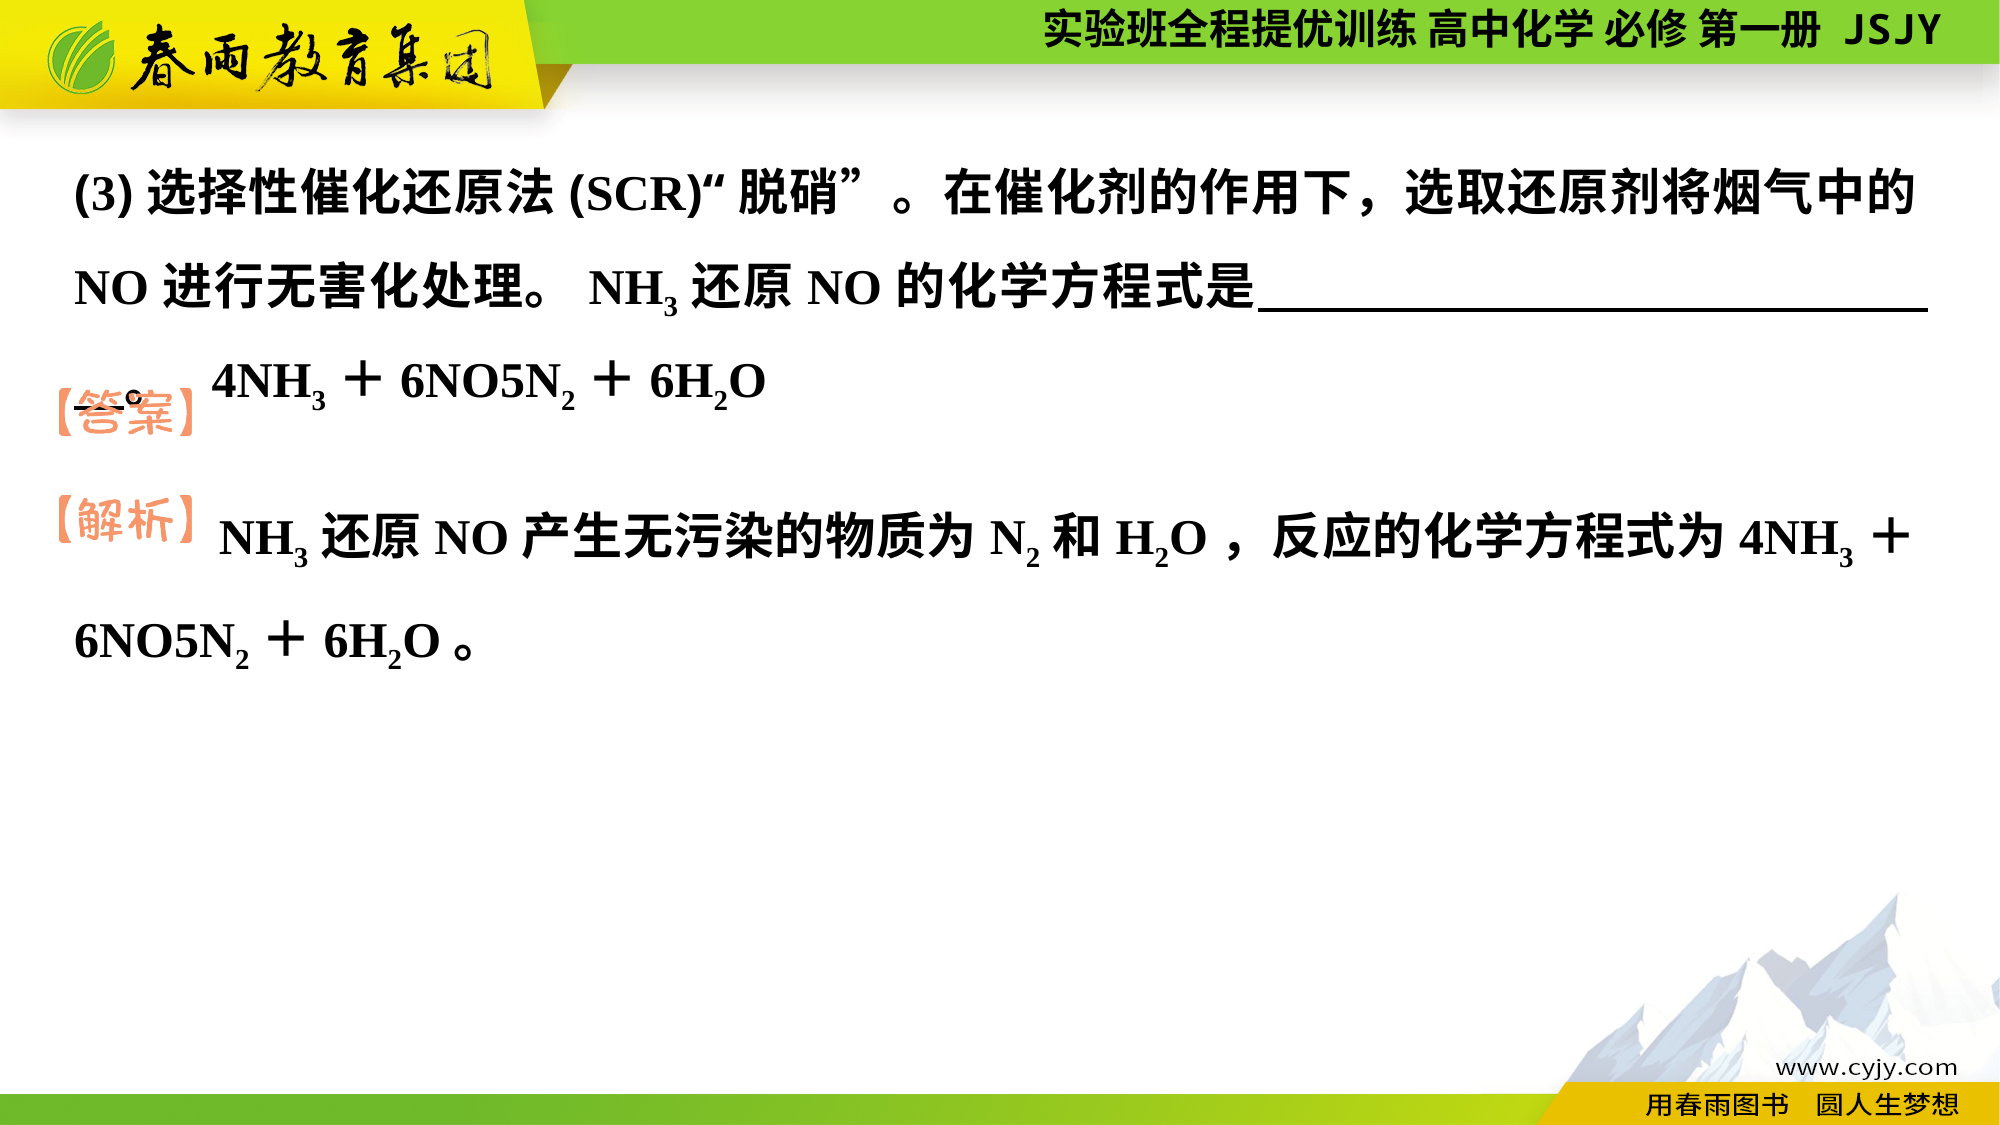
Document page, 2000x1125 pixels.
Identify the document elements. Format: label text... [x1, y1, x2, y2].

list (3)选择性催化还原法(SCR)“脱硝”。在催化剂的作用下，选取还原剂将烟气中的NO进行无害化处理。NH3还原NO的化学方程式是 。 [59, 122, 1944, 308]
picture [0, 0, 2000, 1125]
